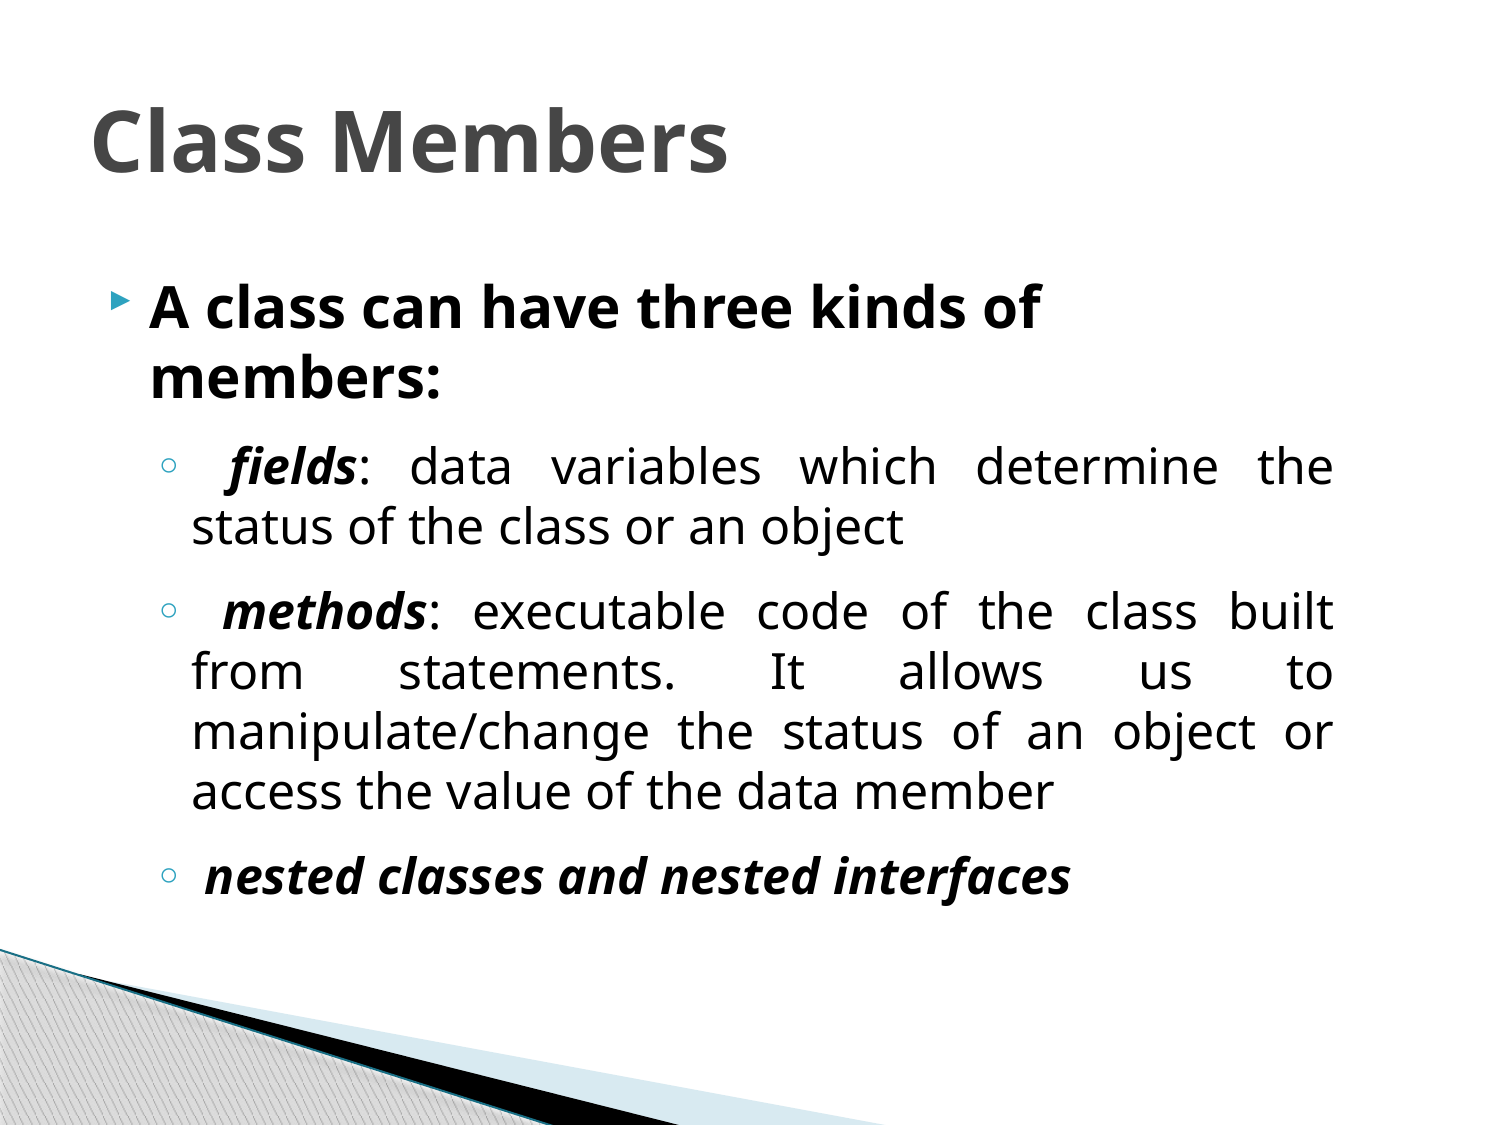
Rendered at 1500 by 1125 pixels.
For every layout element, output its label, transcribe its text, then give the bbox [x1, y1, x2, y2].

list A class can have three kinds of members: fields: data variables which determine the status of the class or an object methods: executable code of the class built from statements. It allows us to manipulate/change the status of an object or access the value of the data member nested classes and nested interfaces [75, 262, 1350, 1006]
title Class Members [75, 45, 1425, 233]
